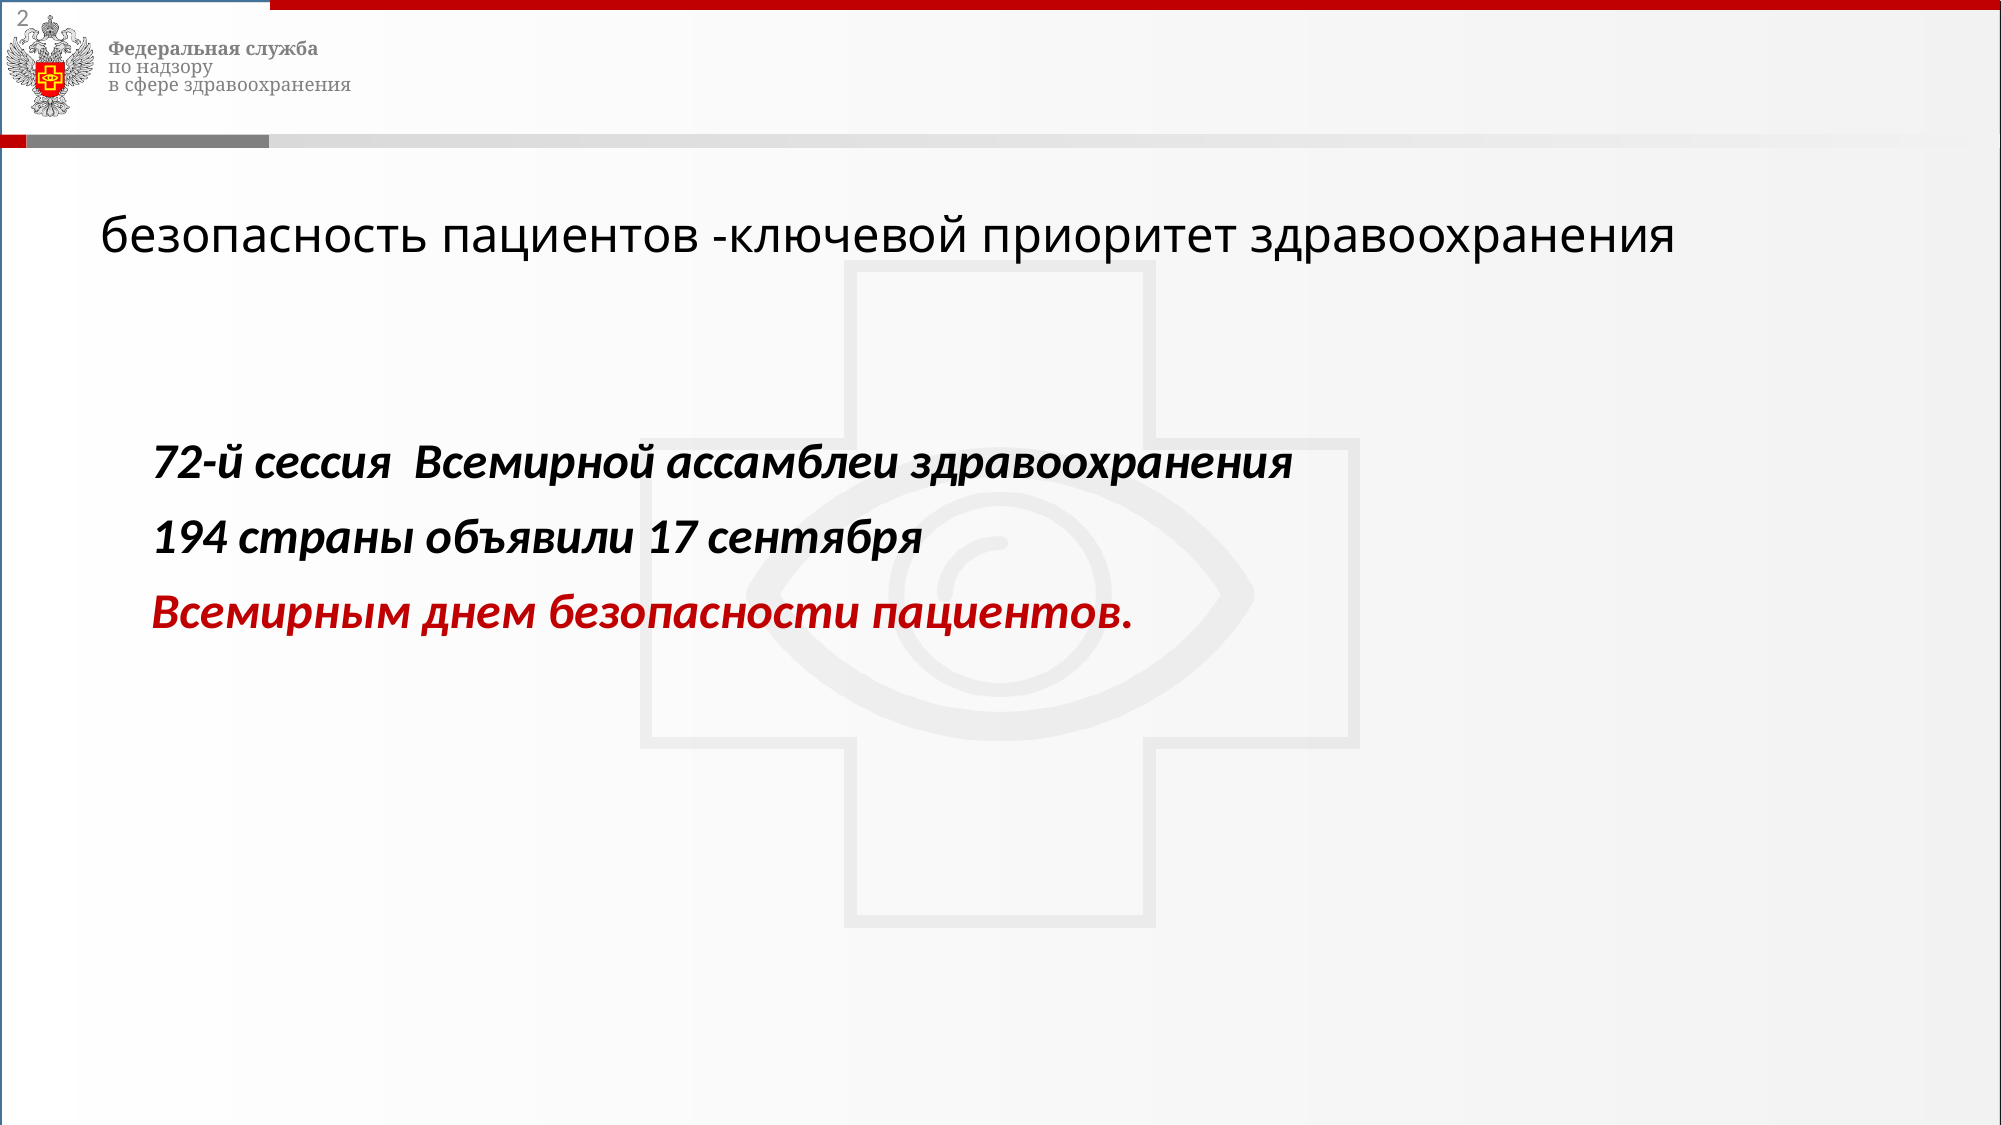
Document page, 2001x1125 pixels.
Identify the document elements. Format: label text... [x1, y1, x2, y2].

slide_number 2 [0, 0, 65, 47]
list 72-й сессия Всемирной ассамблеи здравоохранения 194 страны объявили 17 сентября Всемирным днем безопасности пациентов. [136, 428, 1862, 999]
picture [0, 15, 101, 117]
title безопасность пациентов -ключевой приоритет здравоохранения [85, 176, 1966, 271]
